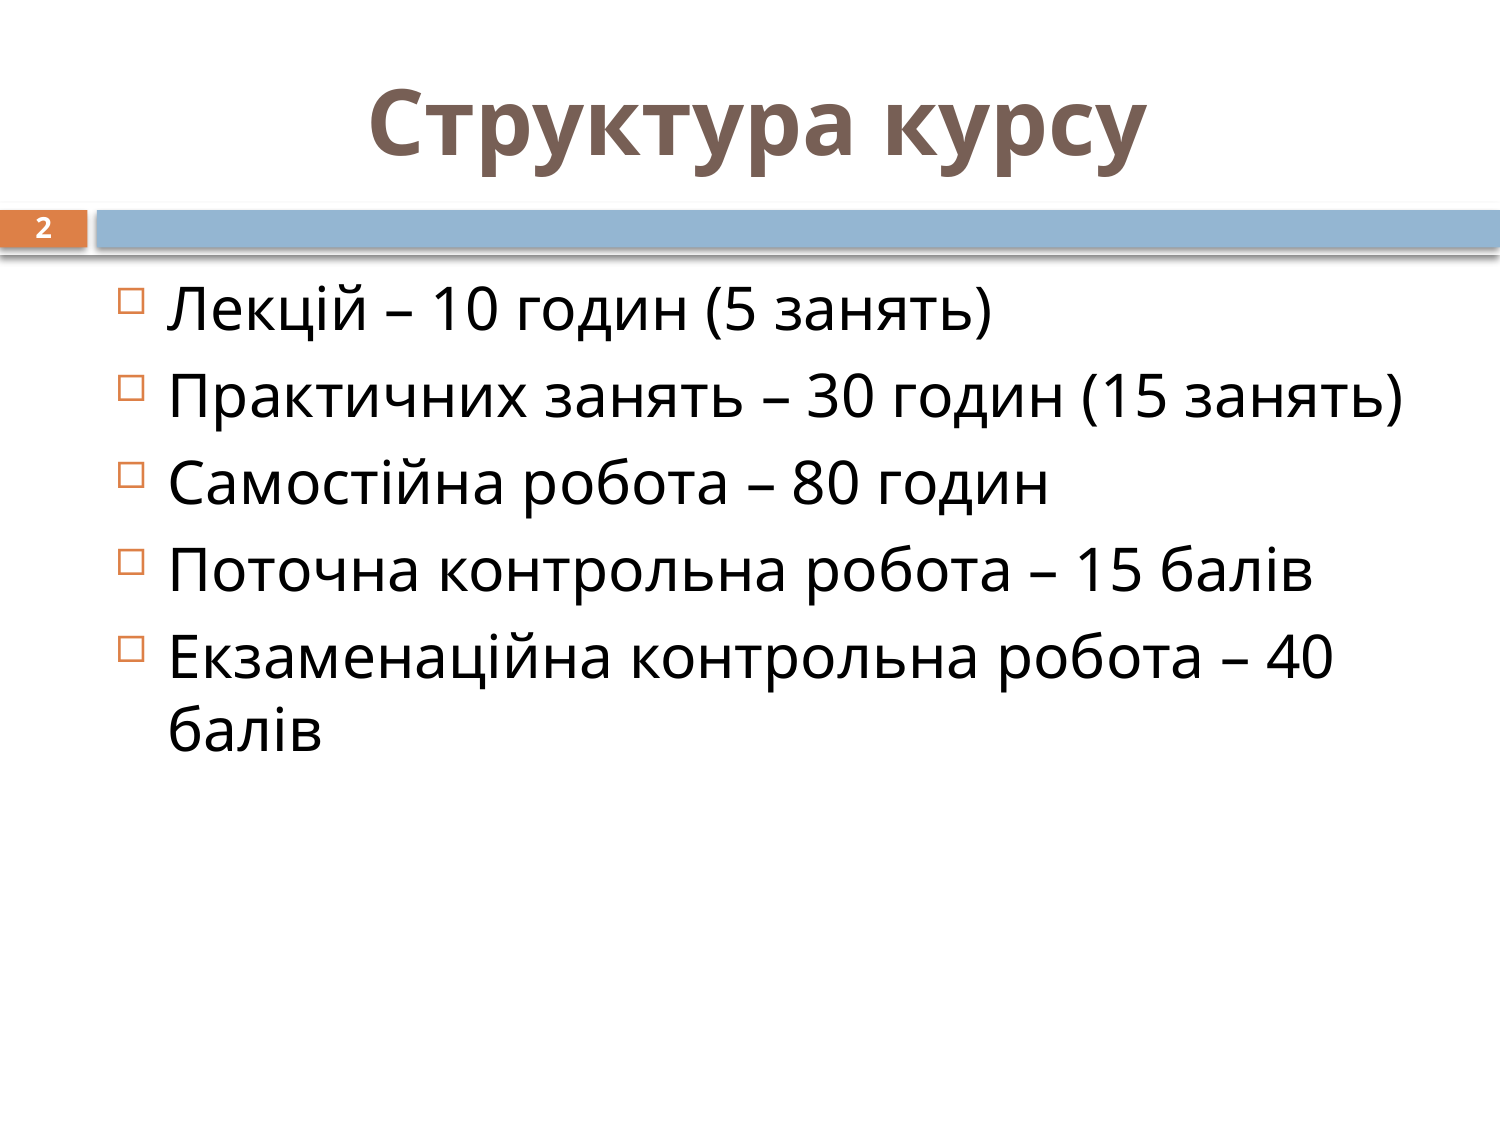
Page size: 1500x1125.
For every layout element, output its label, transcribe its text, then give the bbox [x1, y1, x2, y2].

slide_number 2 [0, 208, 88, 249]
list Лекцій – 10 годин (5 занять) Практичних занять – 30 годин (15 занять) Самостійна робота – 80 годин Поточна контрольна робота – 15 балів Екзаменаційна контрольна робота – 40 балів [100, 262, 1438, 1000]
title Структура курсу [100, 37, 1438, 200]
